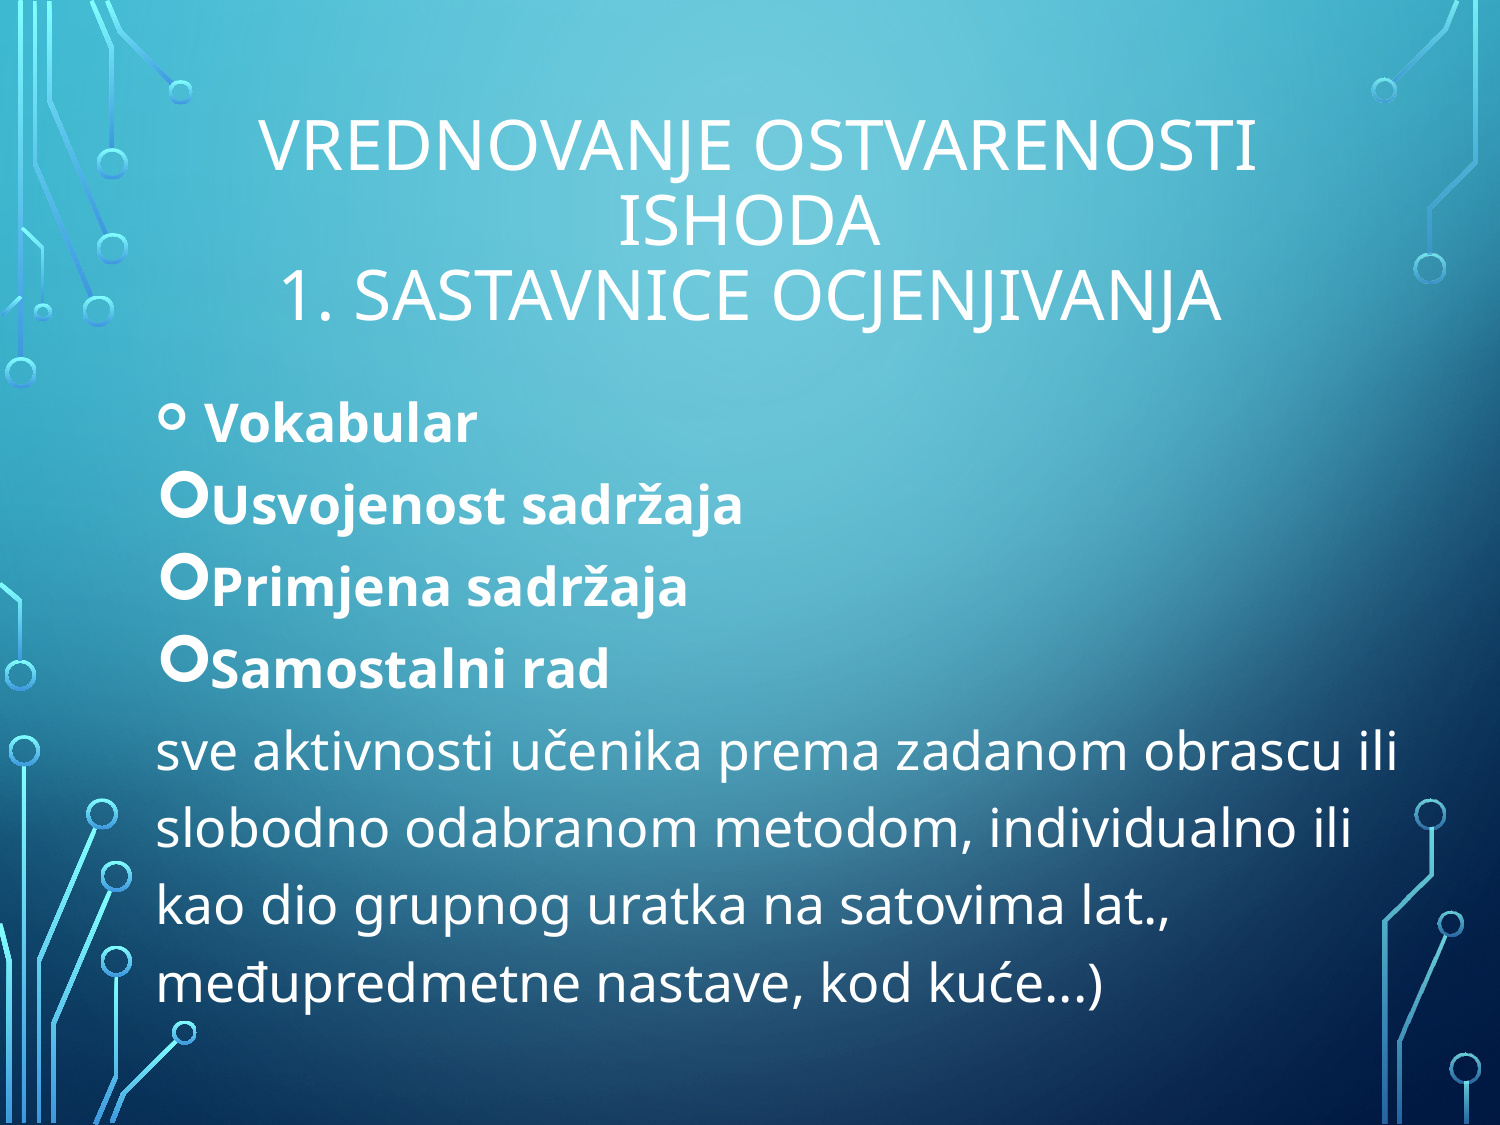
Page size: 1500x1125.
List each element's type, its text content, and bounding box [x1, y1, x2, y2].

title Vrednovanje ostvarenosti ishoda 1. sastavnice ocjenjivanja [140, 101, 1360, 344]
list Vokabular Usvojenost sadržaja Primjena sadržaja Samostalni rad sve aktivnosti učenika prema zadanom obrascu ili slobodno odabranom metodom, individualno ili kao dio grupnog uratka na satovima lat., međupredmetne nastave, kod kuće...) [140, 369, 1471, 1094]
